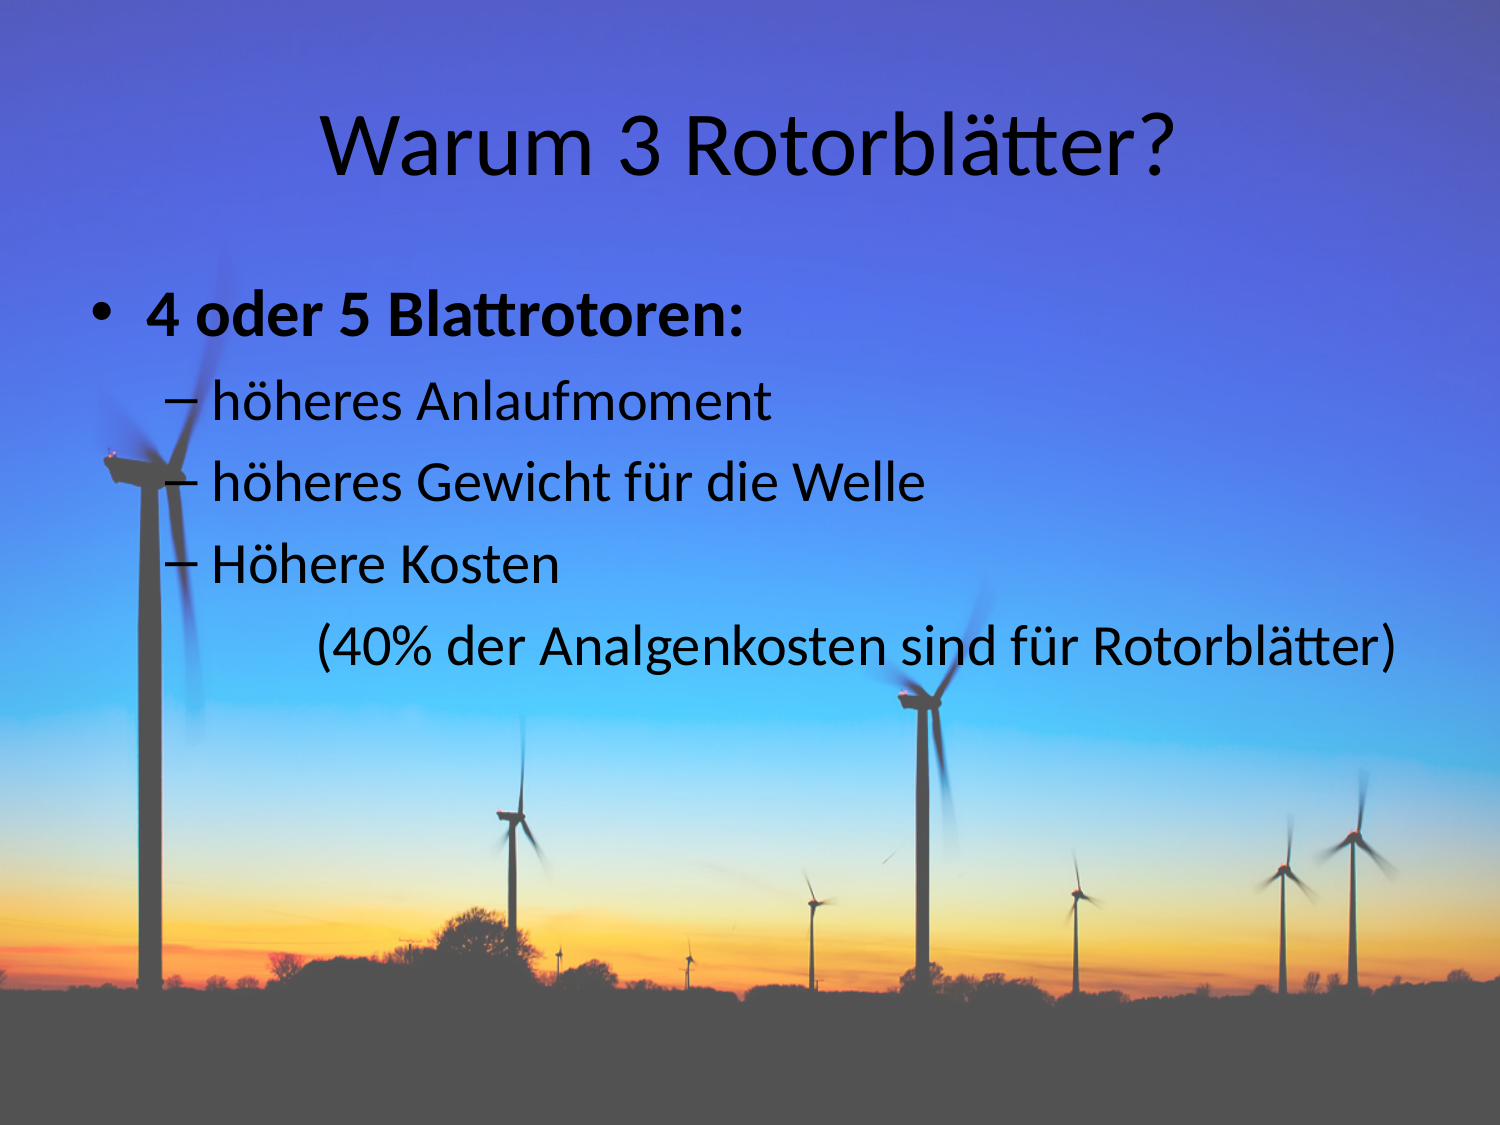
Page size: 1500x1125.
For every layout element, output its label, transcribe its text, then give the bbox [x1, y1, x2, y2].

title Warum 3 Rotorblätter? [75, 45, 1425, 233]
list 4 oder 5 Blattrotoren: höheres Anlaufmoment höheres Gewicht für die Welle Höhere Kosten (40% der Analgenkosten sind für Rotorblätter) [75, 262, 1425, 1005]
